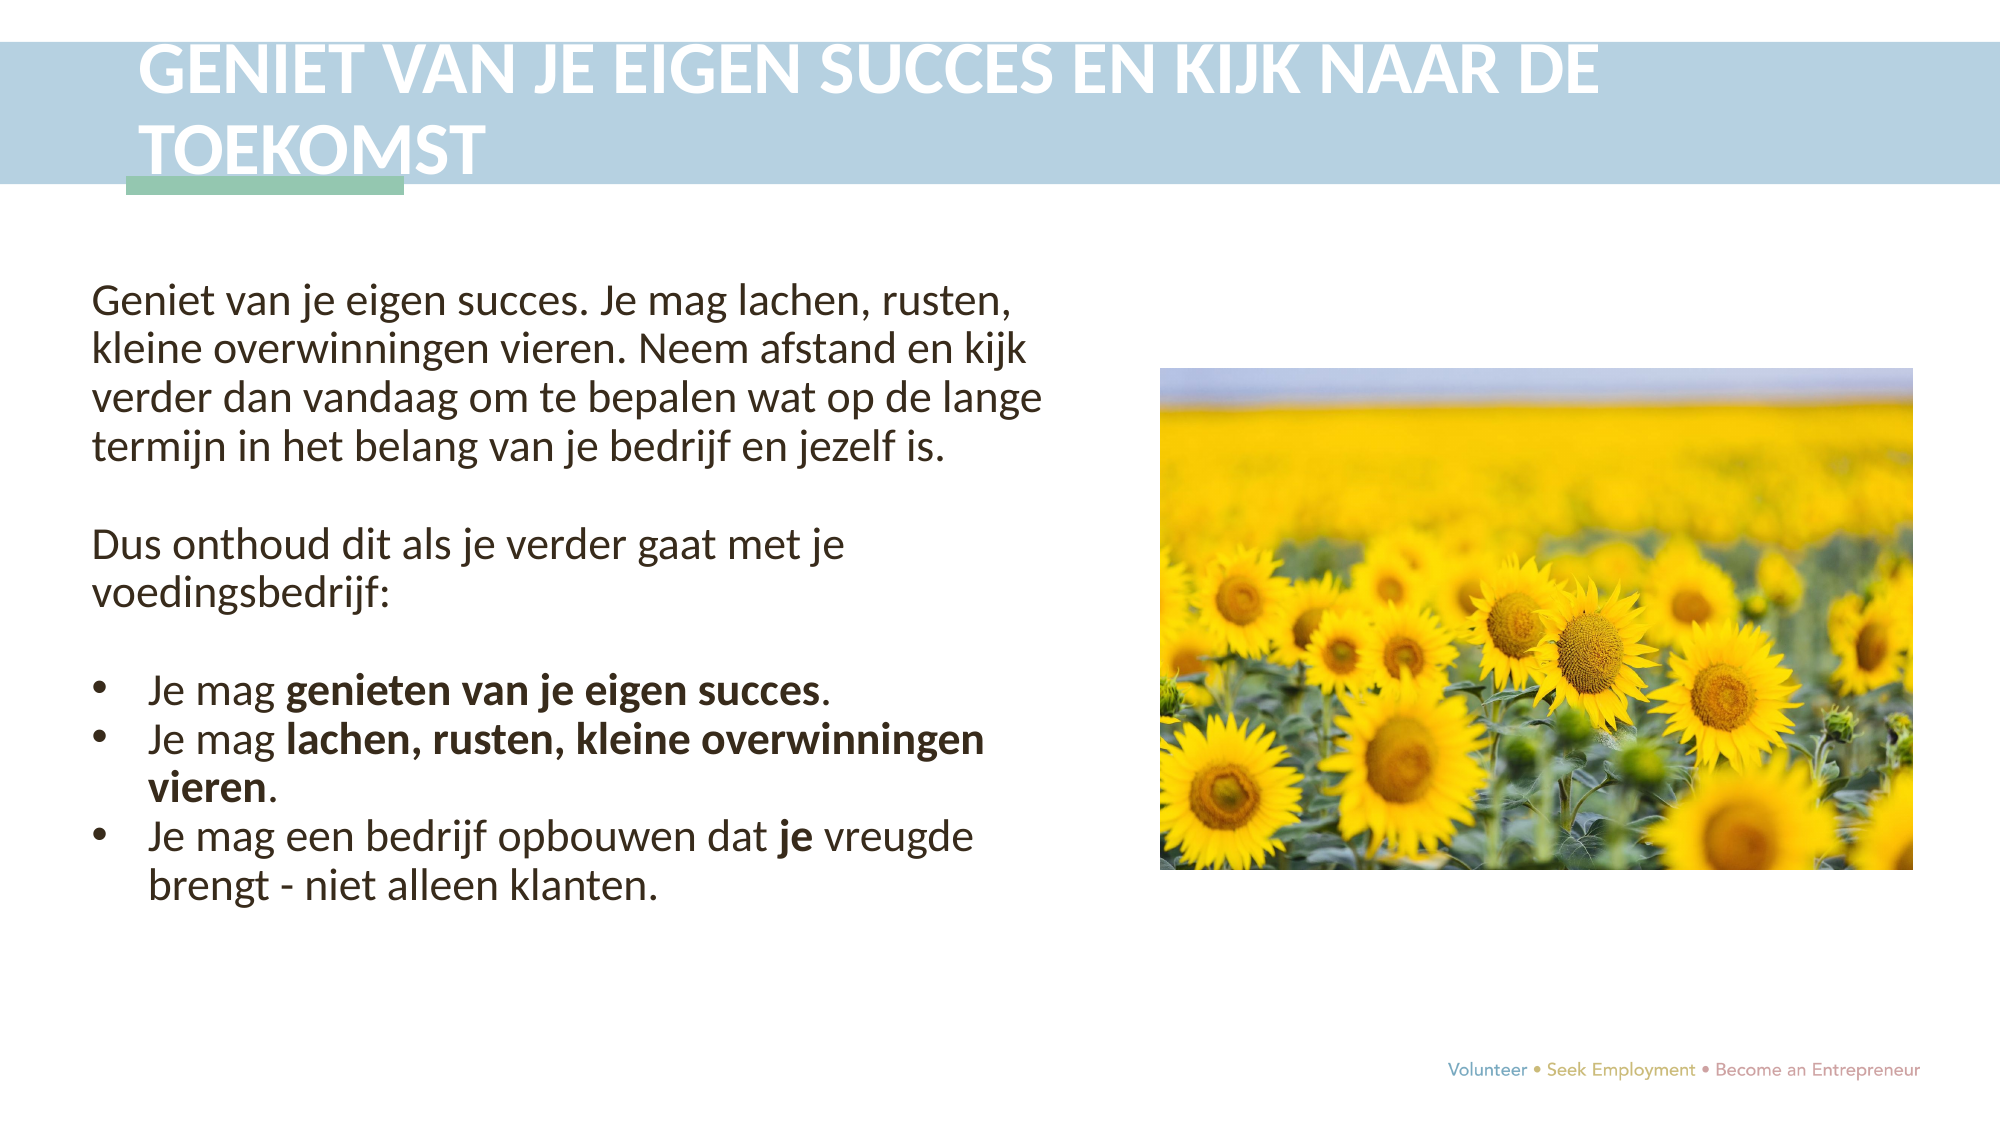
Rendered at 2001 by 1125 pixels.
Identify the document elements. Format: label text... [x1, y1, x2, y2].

picture [1418, 1046, 1971, 1103]
list GENIET VAN JE EIGEN SUCCES EN KIJK NAAR DE TOEKOMST [123, 51, 1913, 170]
text_box Geniet van je eigen succes. Je mag lachen, rusten, kleine overwinningen vieren. Neem afstand en kijk verder dan vandaag om te bepalen wat op de lange termijn in het belang van je bedrijf en jezelf is. Dus onthoud dit als je verder gaat met je voedingsbedrijf: Je mag genieten van je eigen succes. Je mag lachen, rusten, kleine overwinningen vieren. Je mag een bedrijf opbouwen dat je vreugde brengt - niet alleen klanten. [76, 268, 1075, 813]
picture [1160, 368, 1913, 870]
